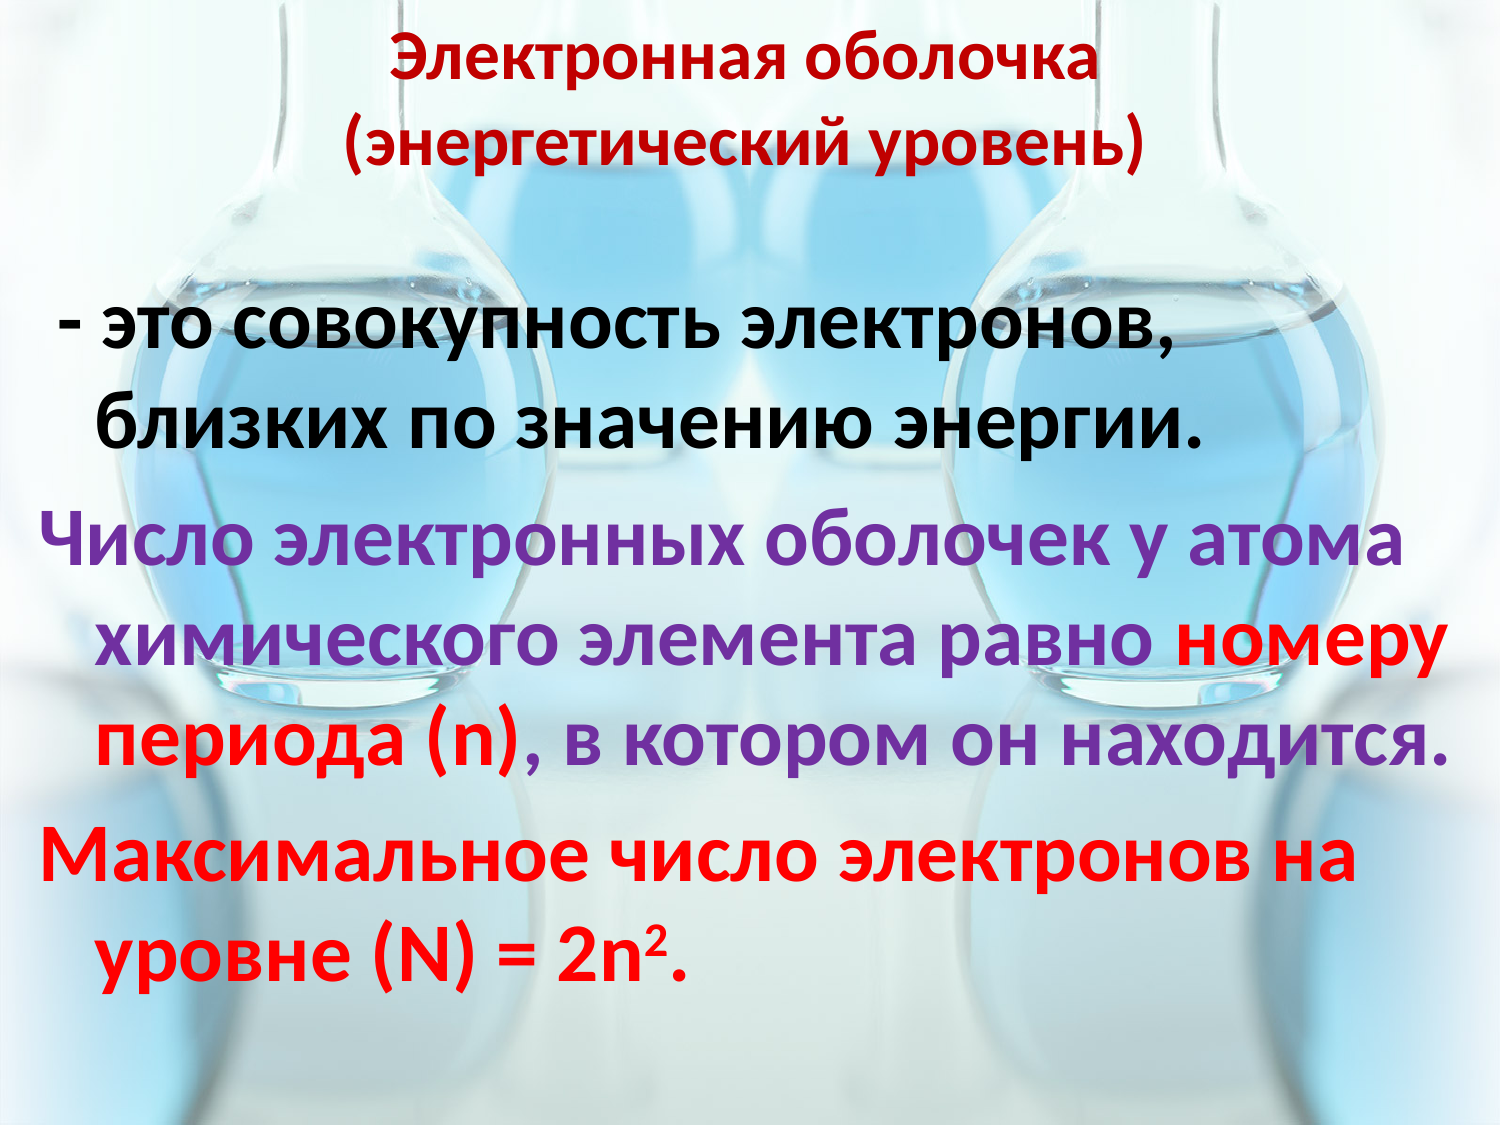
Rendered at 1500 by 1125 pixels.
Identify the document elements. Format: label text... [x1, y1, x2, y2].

picture [0, 0, 1500, 1125]
list - это совокупность электронов, близких по значению энергии. Число электронных оболочек у атома химического элемента равно номеру периода (n), в котором он находится. Максимальное число электронов на уровне (N) = 2n2. [23, 257, 1477, 1043]
title Электронная оболочка (энергетический уровень) [70, 0, 1421, 188]
